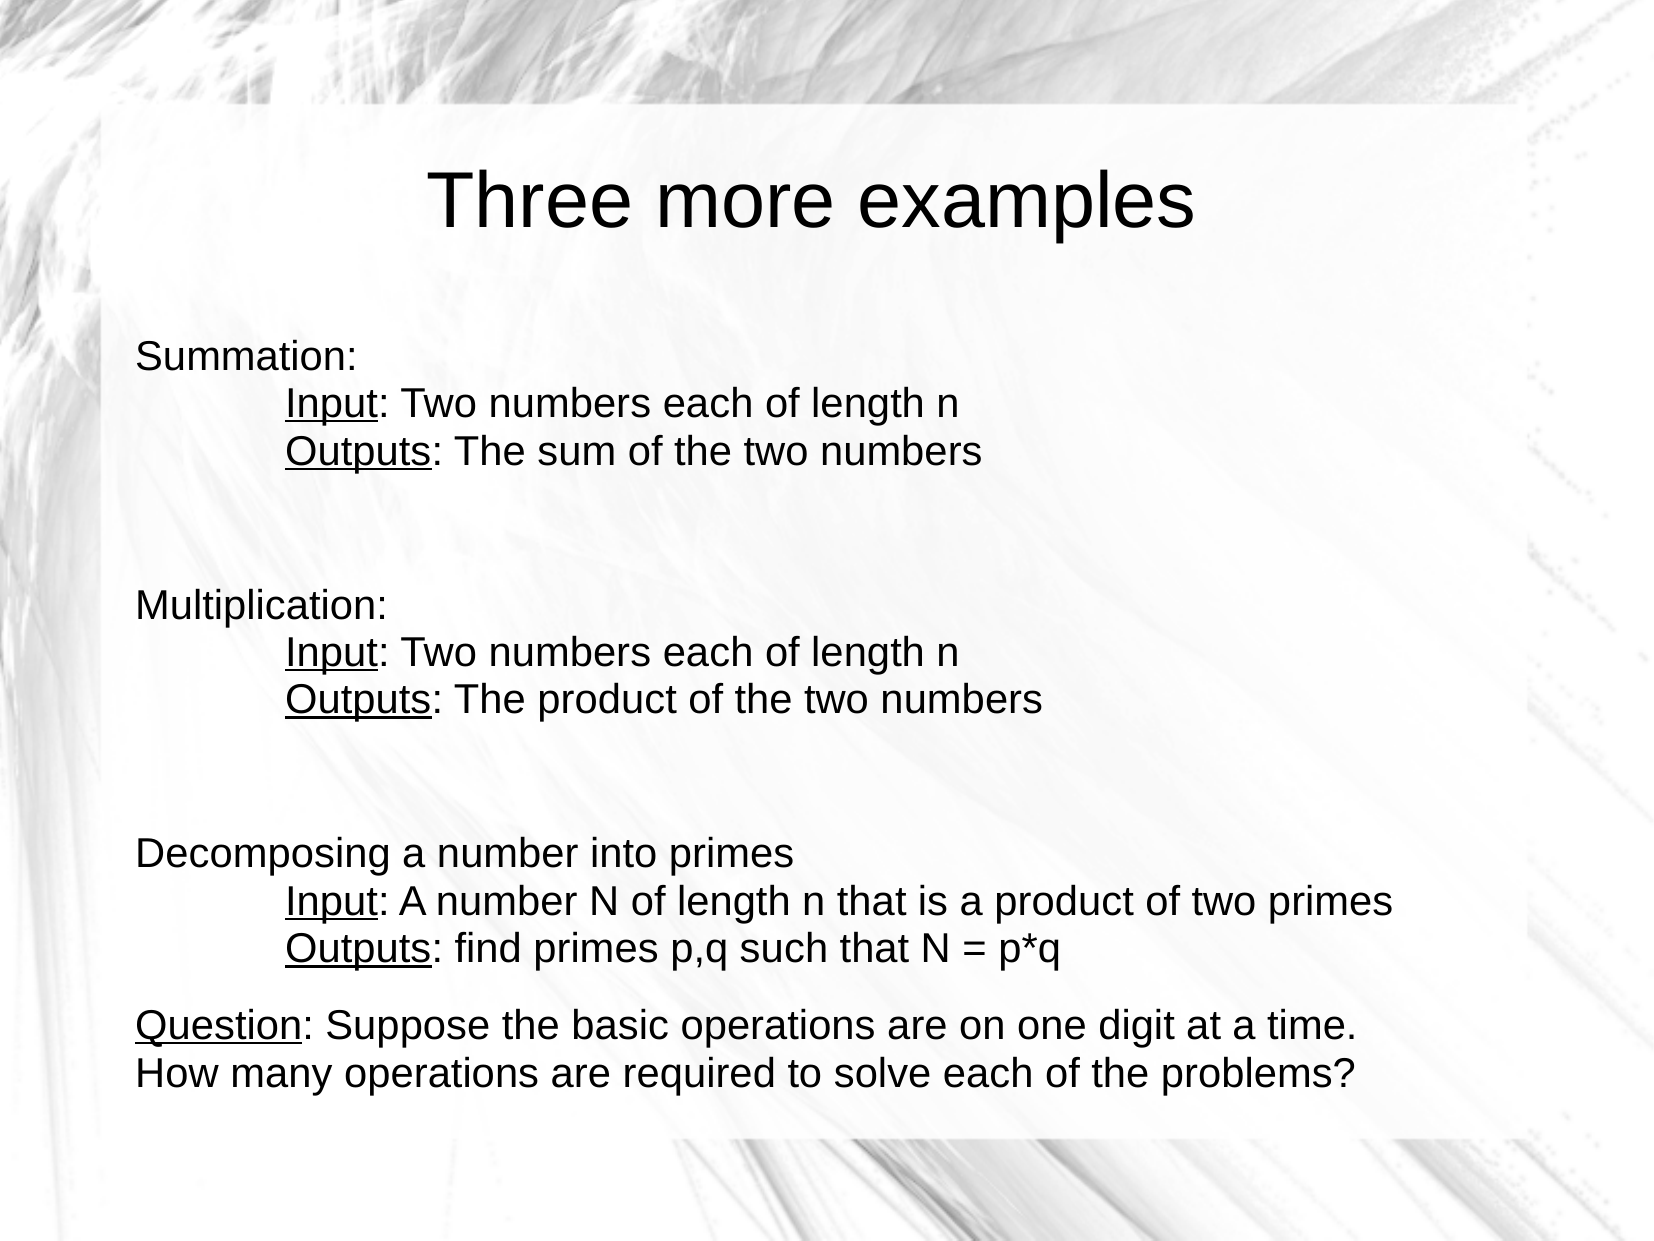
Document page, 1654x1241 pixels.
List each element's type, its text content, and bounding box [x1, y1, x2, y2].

title Three more examples [118, 93, 1506, 299]
picture [0, 0, 1654, 1241]
list Summation: Input: Two numbers each of length n Outputs: The sum of the two numbers Multiplication: Input: Two numbers each of length n Outputs: The product of the two numbers Decomposing a number into primes Input: A number N of length n that is a product of two primes Outputs: find primes p,q such that N = p*q Question: Suppose the basic operations are on one digit at a time. How many operations are required to solve each of the problems? [118, 332, 1571, 1121]
